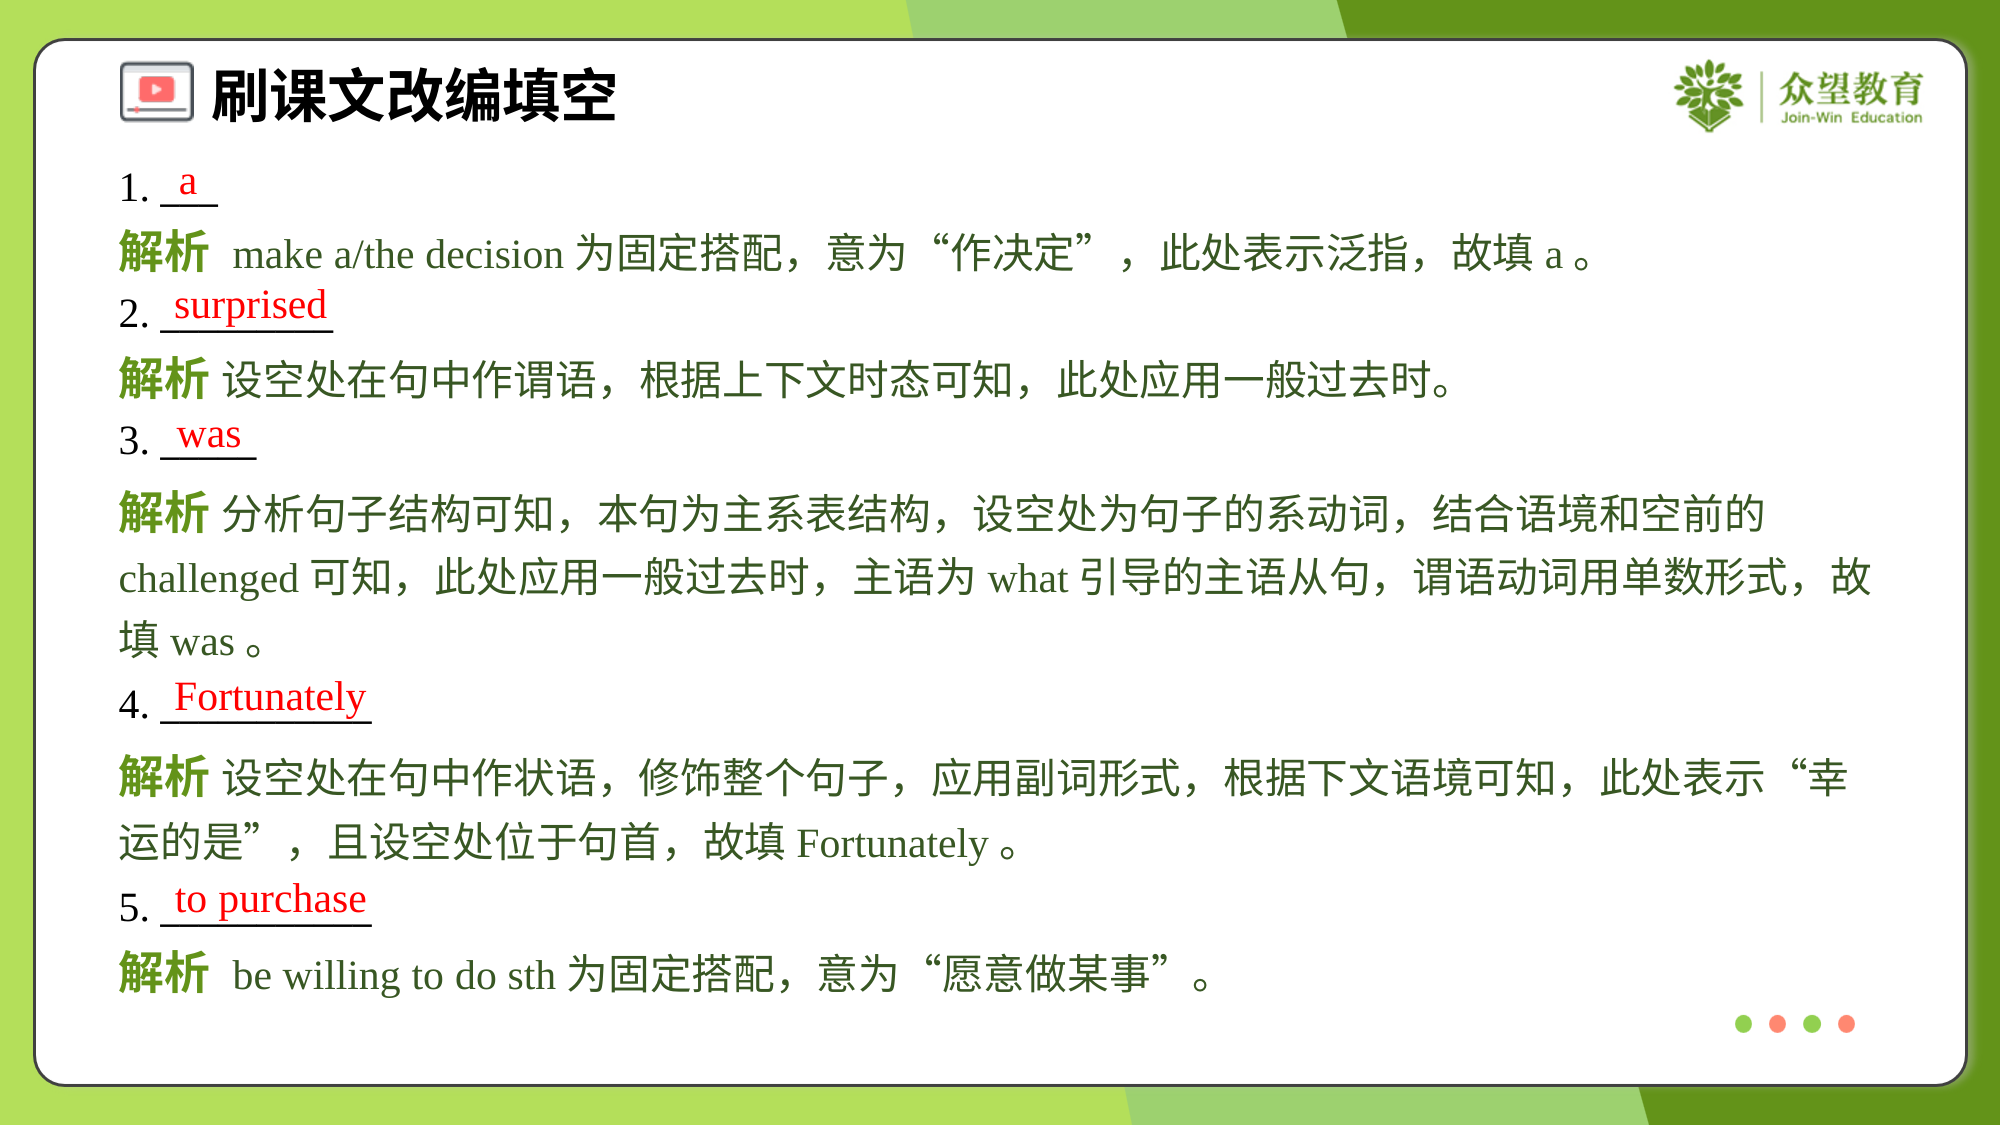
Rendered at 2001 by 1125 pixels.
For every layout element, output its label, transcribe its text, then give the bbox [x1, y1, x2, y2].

picture [0, 0, 2000, 1125]
text_box 解析 be willing to do sth为固定搭配，意为“愿意做某事”。 [118, 929, 1883, 992]
text_box a [174, 140, 202, 199]
text_box Fortunately [170, 656, 371, 715]
text_box 解析 设空处在句中作状语，修饰整个句子，应用副词形式，根据下文语境可知，此处表示“幸运的是”，且设空处位于句首，故填Fortunately。 [118, 734, 1883, 861]
text_box 解析 设空处在句中作谓语，根据上下文时态可知，此处应用一般过去时。 [118, 336, 1883, 399]
text_box 2. _________ [118, 272, 1883, 330]
text_box 解析 分析句子结构可知，本句为主系表结构，设空处为句子的系动词，结合语境和空前的challenged可知，此处应用一般过去时，主语为what引导的主语从句，谓语动词用单数形式，故填was。 [118, 469, 1883, 659]
text_box 4. ___________ [118, 664, 1883, 722]
text_box 1. ___ [118, 146, 1883, 204]
text_box was [172, 393, 247, 452]
text_box 3. _____ [118, 399, 1883, 457]
text_box surprised [170, 264, 332, 323]
text_box 解析 make a/the decision为固定搭配，意为“作决定”，此处表示泛指，故填a。 [118, 209, 1883, 271]
text_box to purchase [165, 858, 377, 916]
text_box 5. ___________ [118, 866, 1883, 924]
